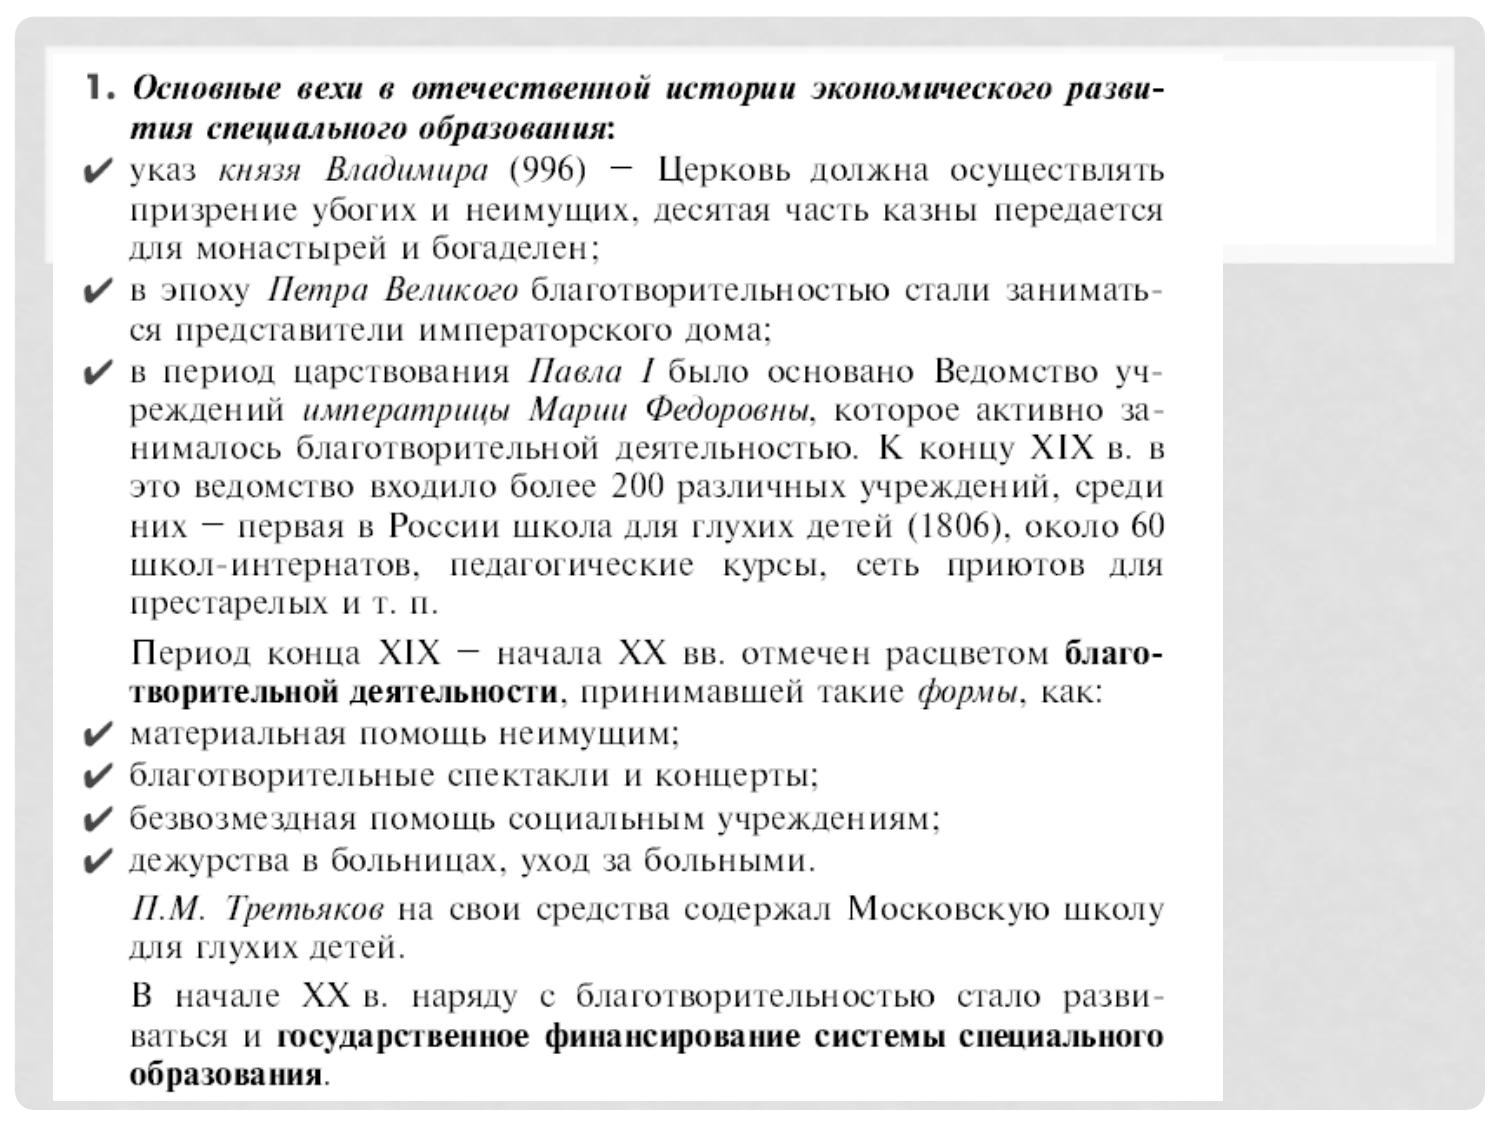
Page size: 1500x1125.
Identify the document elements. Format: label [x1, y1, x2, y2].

picture [52, 54, 1223, 1101]
